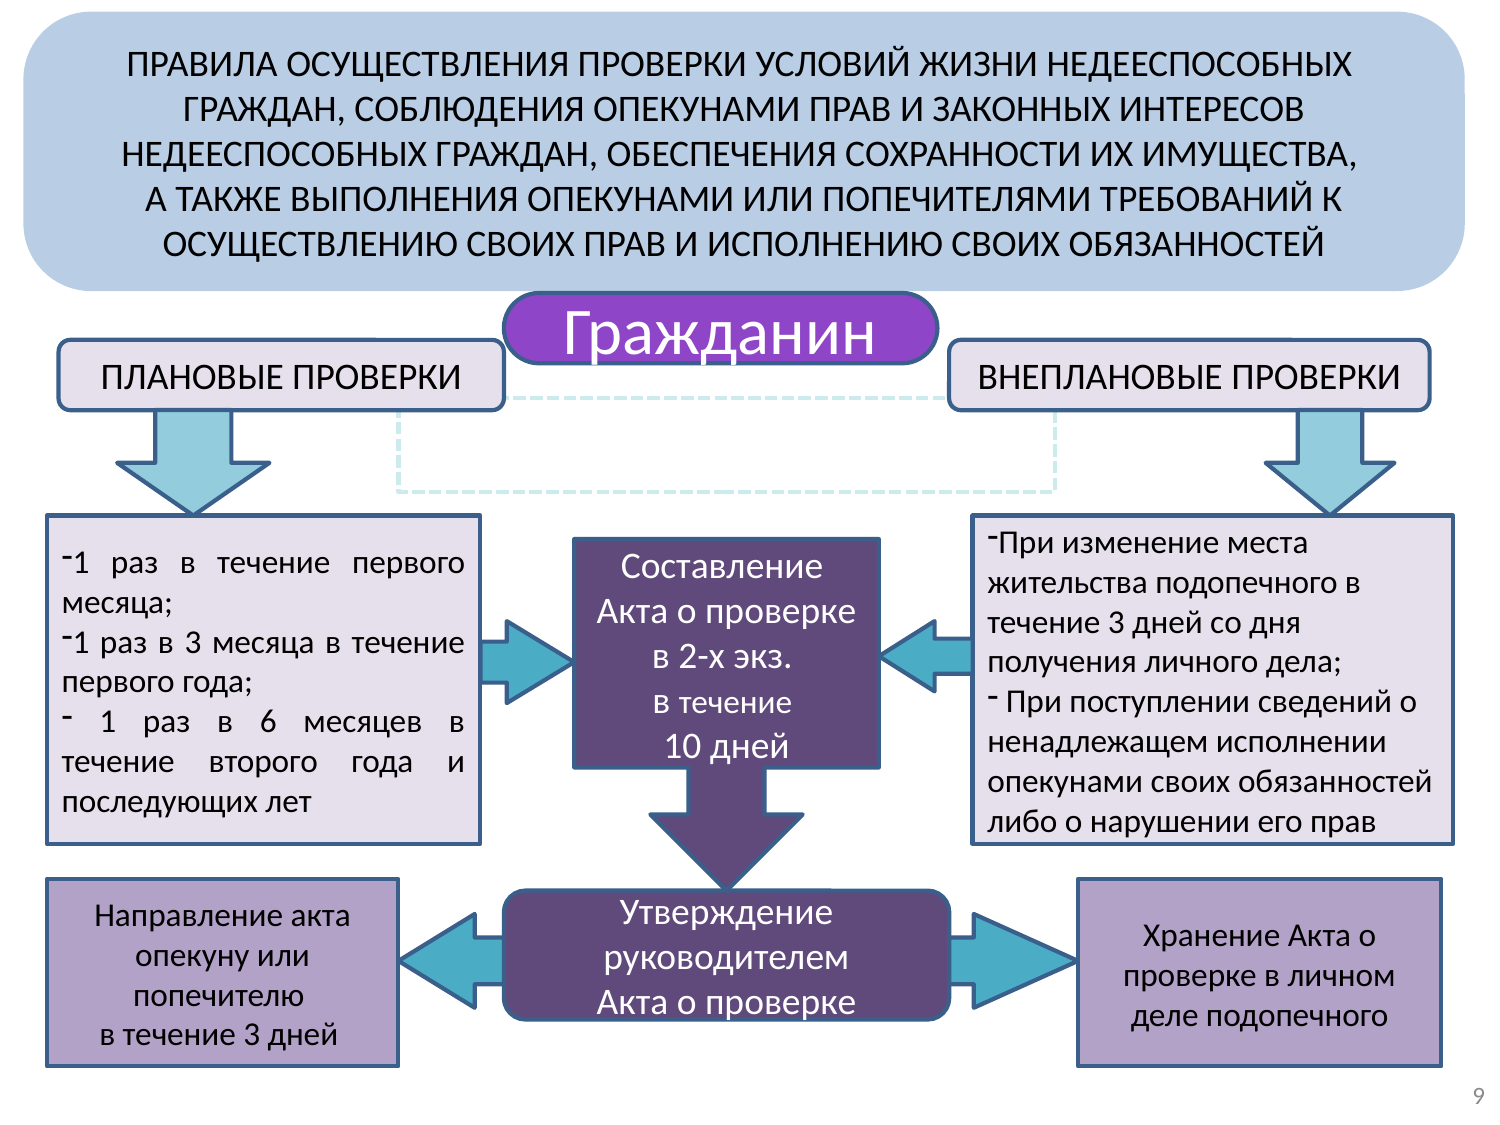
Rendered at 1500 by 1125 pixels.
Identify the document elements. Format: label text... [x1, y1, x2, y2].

text_box ПРАВИЛА ОСУЩЕСТВЛЕНИЯ ПРОВЕРКИ УСЛОВИЙ ЖИЗНИ НЕДЕЕСПОСОБНЫХ ГРАЖДАН, СОБЛЮДЕНИЯ ОПЕКУНАМИ ПРАВ И ЗАКОННЫХ ИНТЕРЕСОВ НЕДЕЕСПОСОБНЫХ ГРАЖДАН, ОБЕСПЕЧЕНИЯ СОХРАННОСТИ ИХ ИМУЩЕСТВА, А ТАКЖЕ ВЫПОЛНЕНИЯ ОПЕКУНАМИ ИЛИ ПОПЕЧИТЕЛЯМИ ТРЕБОВАНИЙ К ОСУЩЕСТВЛЕНИЮ СВОИХ ПРАВ И ИСПОЛНЕНИЮ СВОИХ ОБЯЗАННОСТЕЙ [23, 11, 1465, 292]
text_box [1263, 407, 1397, 518]
text_box 1 раз в течение первого месяца; 1 раз в 3 месяца в течение первого года; 1 раз в 6 месяцев в течение второго года и последующих лет [45, 513, 482, 846]
text_box [396, 396, 1057, 494]
text_box Хранение Акта о проверке в личном деле подопечного [1076, 877, 1443, 1068]
text_box [115, 407, 272, 518]
text_box ВНЕПЛАНОВЫЕ ПРОВЕРКИ [946, 337, 1432, 413]
text_box [478, 619, 572, 705]
text_box При изменение места жительства подопечного в течение 3 дней со дня получения личного дела; При поступлении сведений о ненадлежащем исполнении опекунами своих обязанностей либо о нарушении его прав [970, 513, 1455, 846]
text_box Гражданин [501, 290, 940, 366]
text_box ПЛАНОВЫЕ ПРОВЕРКИ [56, 337, 507, 413]
text_box Утверждение руководителем Акта о проверке [501, 888, 952, 1022]
text_box [947, 912, 1081, 1010]
text_box [396, 912, 506, 1010]
text_box [881, 619, 975, 694]
text_box Направление акта опекуну или попечителю в течение 3 дней [45, 877, 400, 1068]
text_box Составление Акта о проверке в 2-х экз. в течение 10 дней [572, 536, 881, 888]
slide_number 9 [1149, 1065, 1500, 1125]
